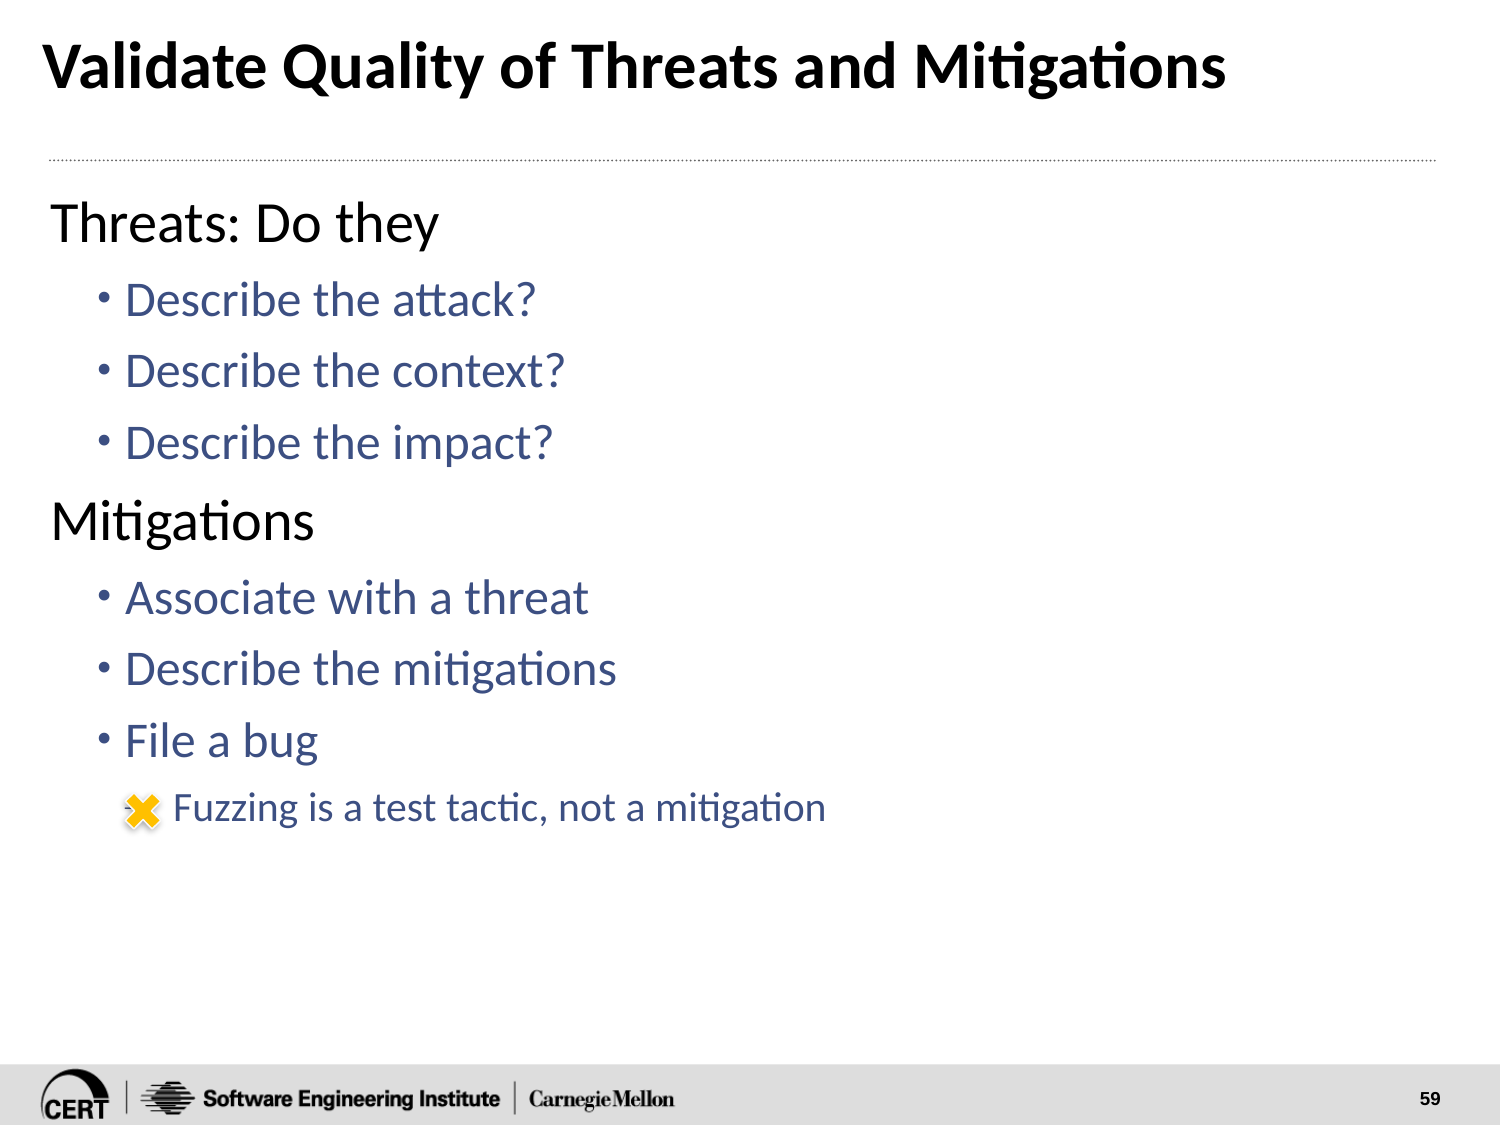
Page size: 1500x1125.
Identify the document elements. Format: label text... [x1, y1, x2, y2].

list Threats: Do they Describe the attack? Describe the context? Describe the impact? Mitigations Associate with a threat Describe the mitigations File a bug Fuzzing is a test tactic, not a mitigation [49, 187, 1438, 1001]
picture [24, 1065, 688, 1125]
title Validate Quality of Threats and Mitigations [42, 37, 1434, 155]
text_box [124, 792, 162, 830]
